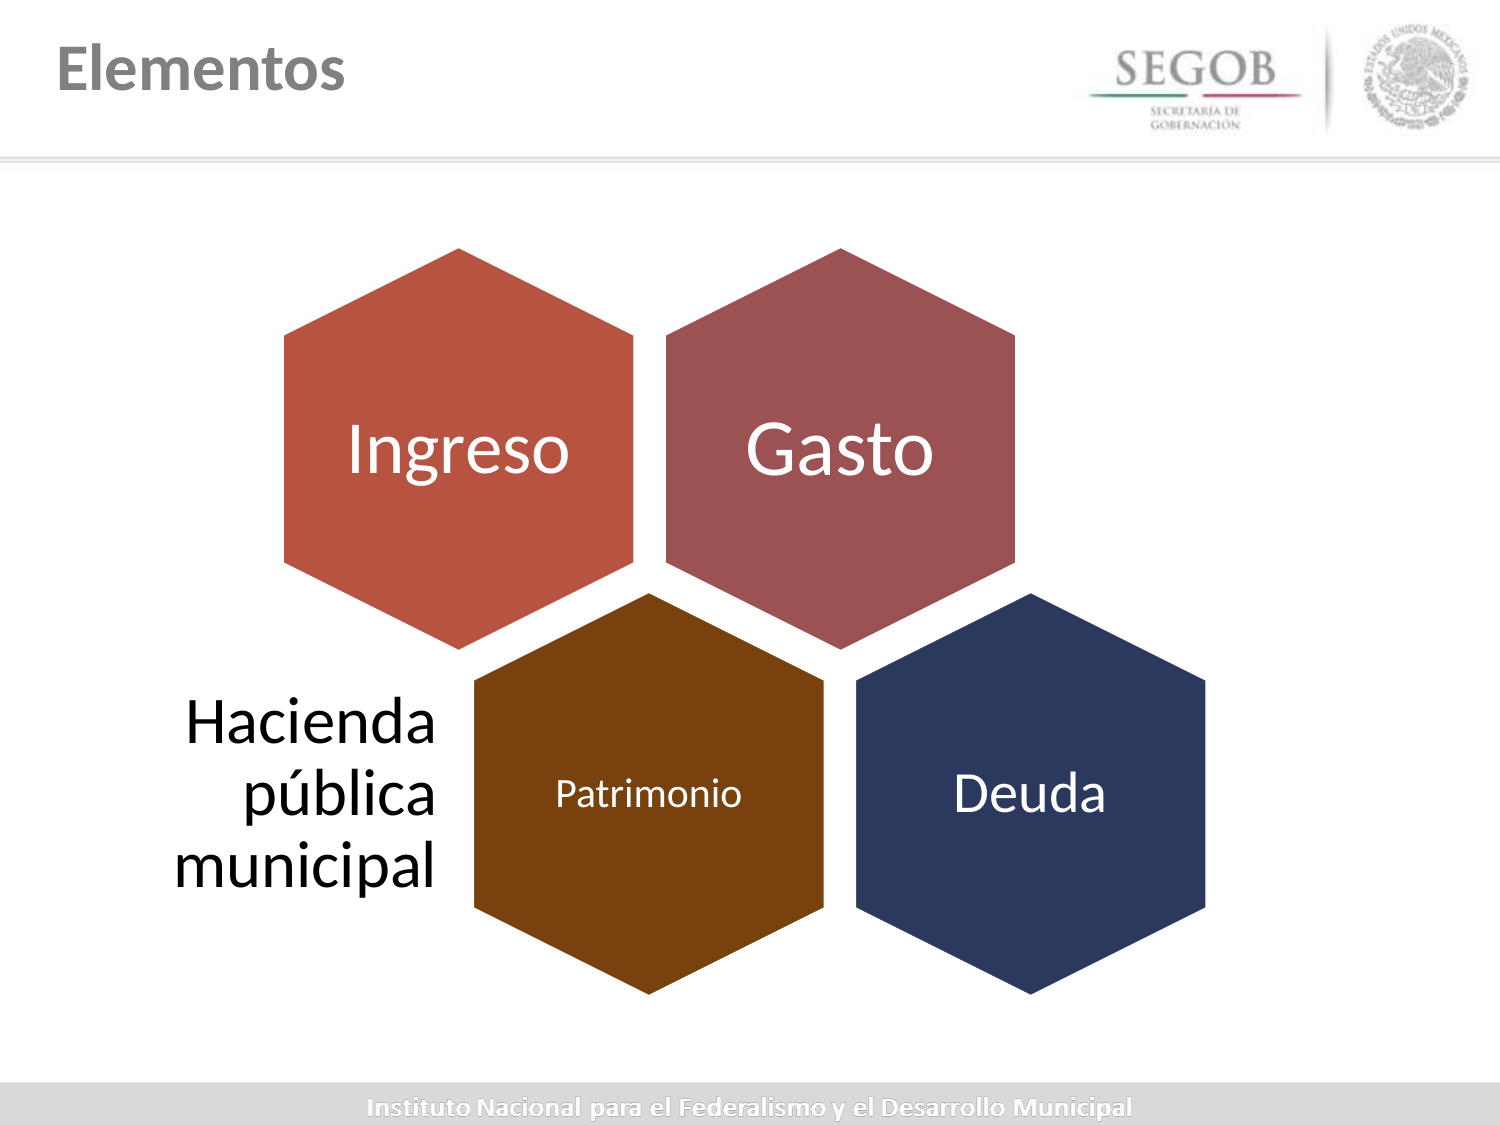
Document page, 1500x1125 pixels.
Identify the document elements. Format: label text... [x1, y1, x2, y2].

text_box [17, 172, 1483, 1071]
picture [0, 0, 1500, 1125]
text_box Elementos [41, 32, 1034, 111]
